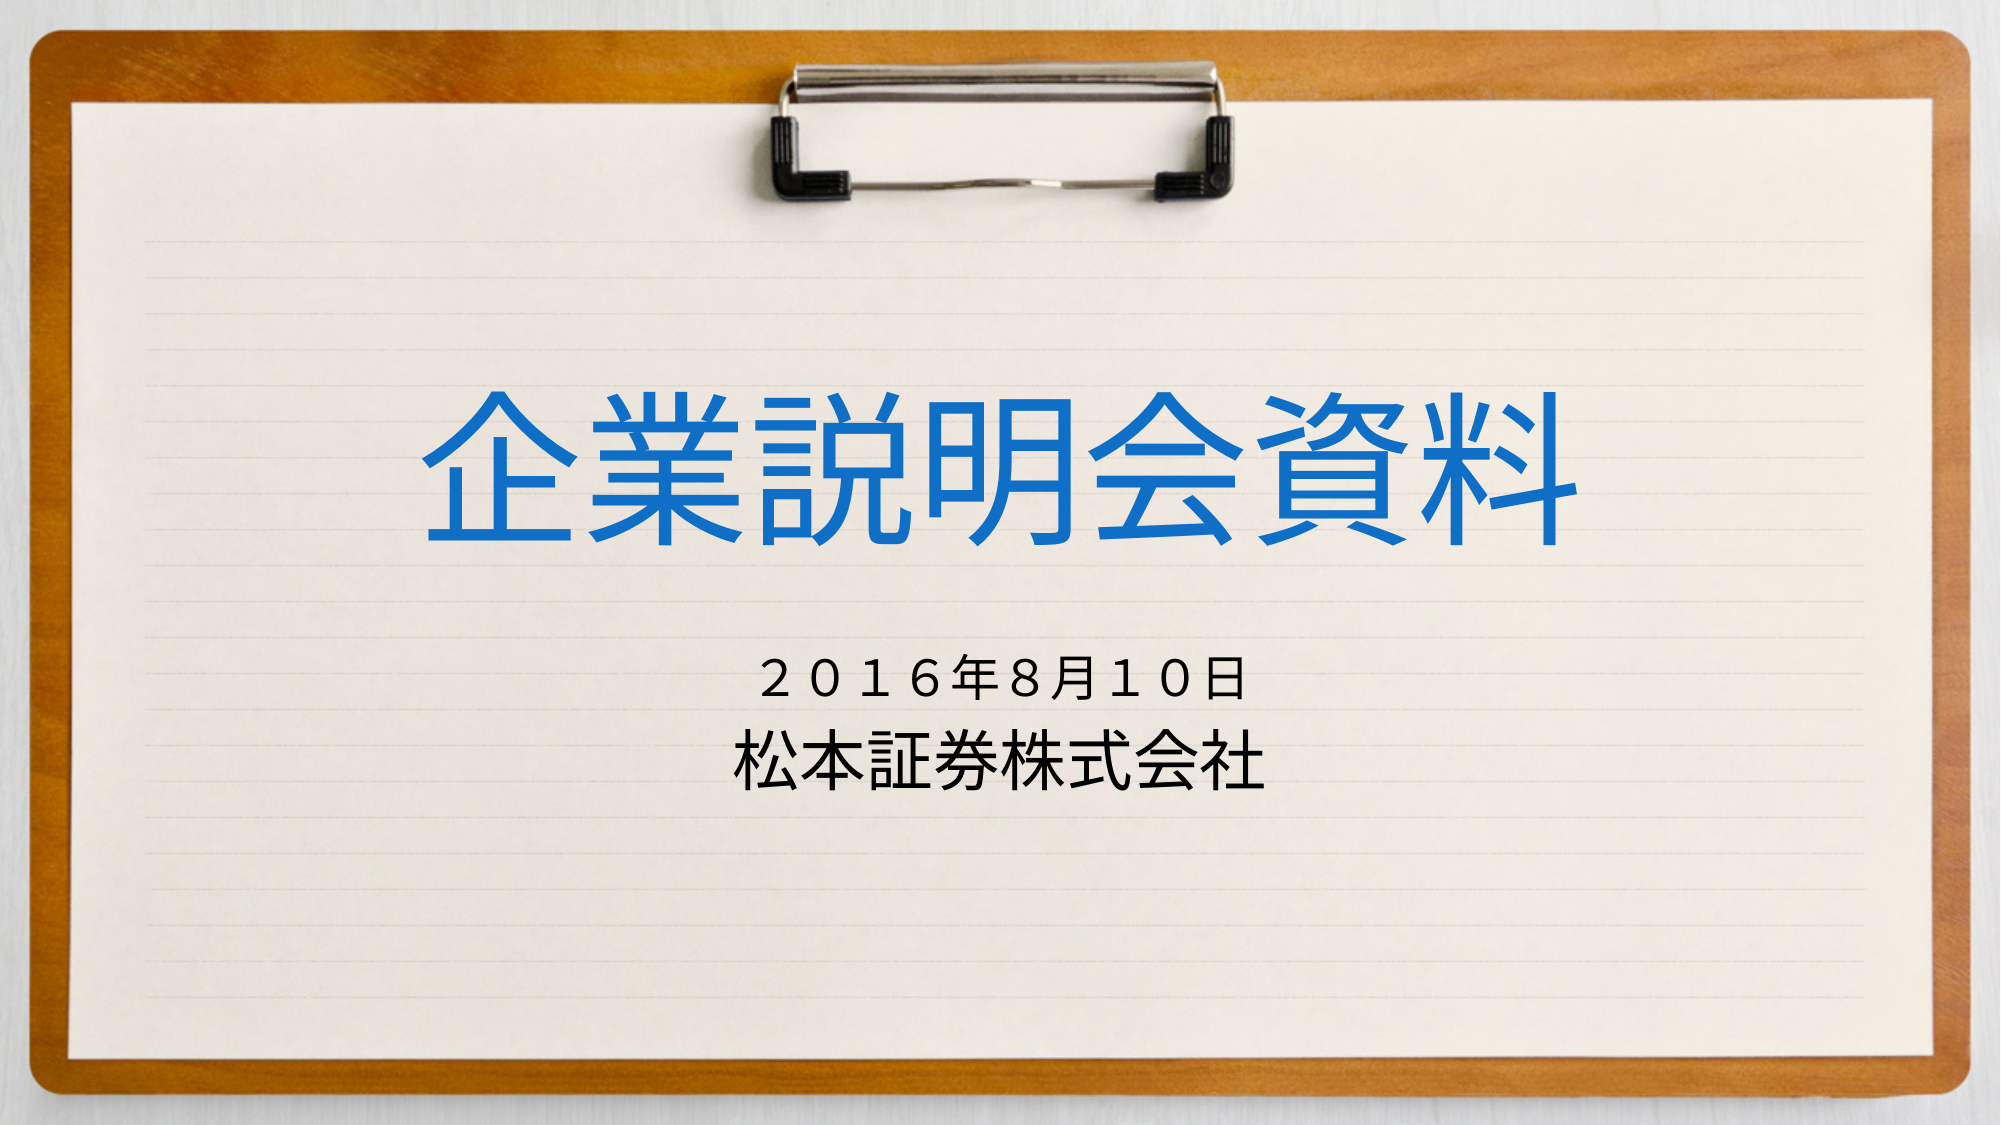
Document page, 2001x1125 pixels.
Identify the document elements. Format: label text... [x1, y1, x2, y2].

subtitle ２０１６年８月１０日 松本証券株式会社 [249, 590, 1750, 863]
title 企業説明会資料 [249, 184, 1750, 576]
picture [0, 0, 2001, 1125]
